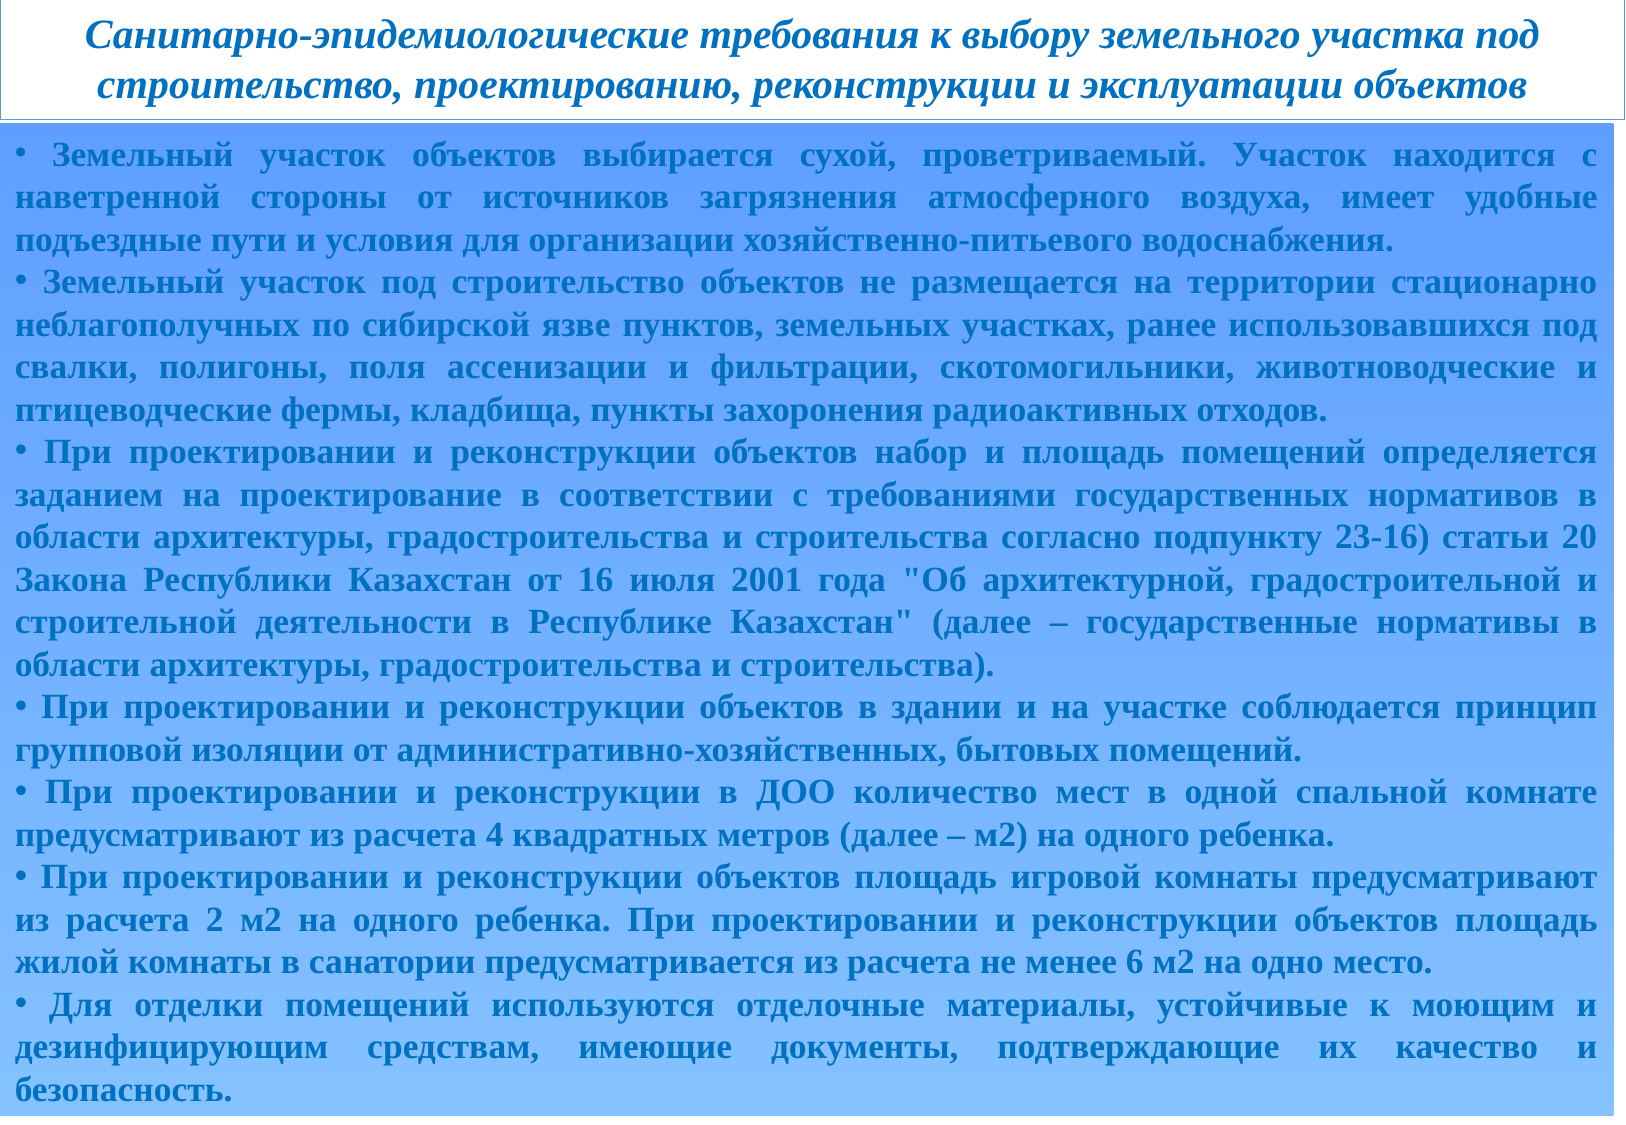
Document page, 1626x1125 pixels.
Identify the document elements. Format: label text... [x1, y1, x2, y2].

text_box Земельный участок объектов выбирается сухой, проветриваемый. Участок находится с наветренной стороны от источников загрязнения атмосферного воздуха, имеет удобные подъездные пути и условия для организации хозяйственно-питьевого водоснабжения. Земельный участок под строительство объектов не размещается на территории стационарно неблагополучных по сибирской язве пунктов, земельных участках, ранее использовавшихся под свалки, полигоны, поля ассенизации и фильтрации, скотомогильники, животноводческие и птицеводческие фермы, кладбища, пункты захоронения радиоактивных отходов. При проектировании и реконструкции объектов набор и площадь помещений определяется заданием на проектирование в соответствии с требованиями государственных нормативов в области архитектуры, градостроительства и строительства согласно подпункту 23-16) статьи 20 Закона Республики Казахстан от 16 июля 2001 года "Об архитектурной, градостроительной и строительной деятельности в Республике Казахстан" (далее – государственные нормативы в области архитектуры, градостроительства и строительства). При проектировании и реконструкции объектов в здании и на участке соблюдается принцип групповой изоляции от административно-хозяйственных, бытовых помещений. При проектировании и реконструкции в ДОО количество мест в одной спальной комнате предусматривают из расчета 4 квадратных метров (далее – м2) на одного ребенка. При проектировании и реконструкции объектов площадь игровой комнаты предусматривают из расчета 2 м2 на одного ребенка. При проектировании и реконструкции объектов площадь жилой комнаты в санатории предусматривается из расчета не менее 6 м2 на одно место. Для отделки помещений используются отделочные материалы, устойчивые к моющим и дезинфицирующим средствам, имеющие документы, подтверждающие их качество и безопасность. [0, 123, 1614, 1116]
text_box Санитарно-эпидемиологические требования к выбору земельного участка под строительство, проектированию, реконструкции и эксплуатации объектов [0, 0, 1625, 120]
